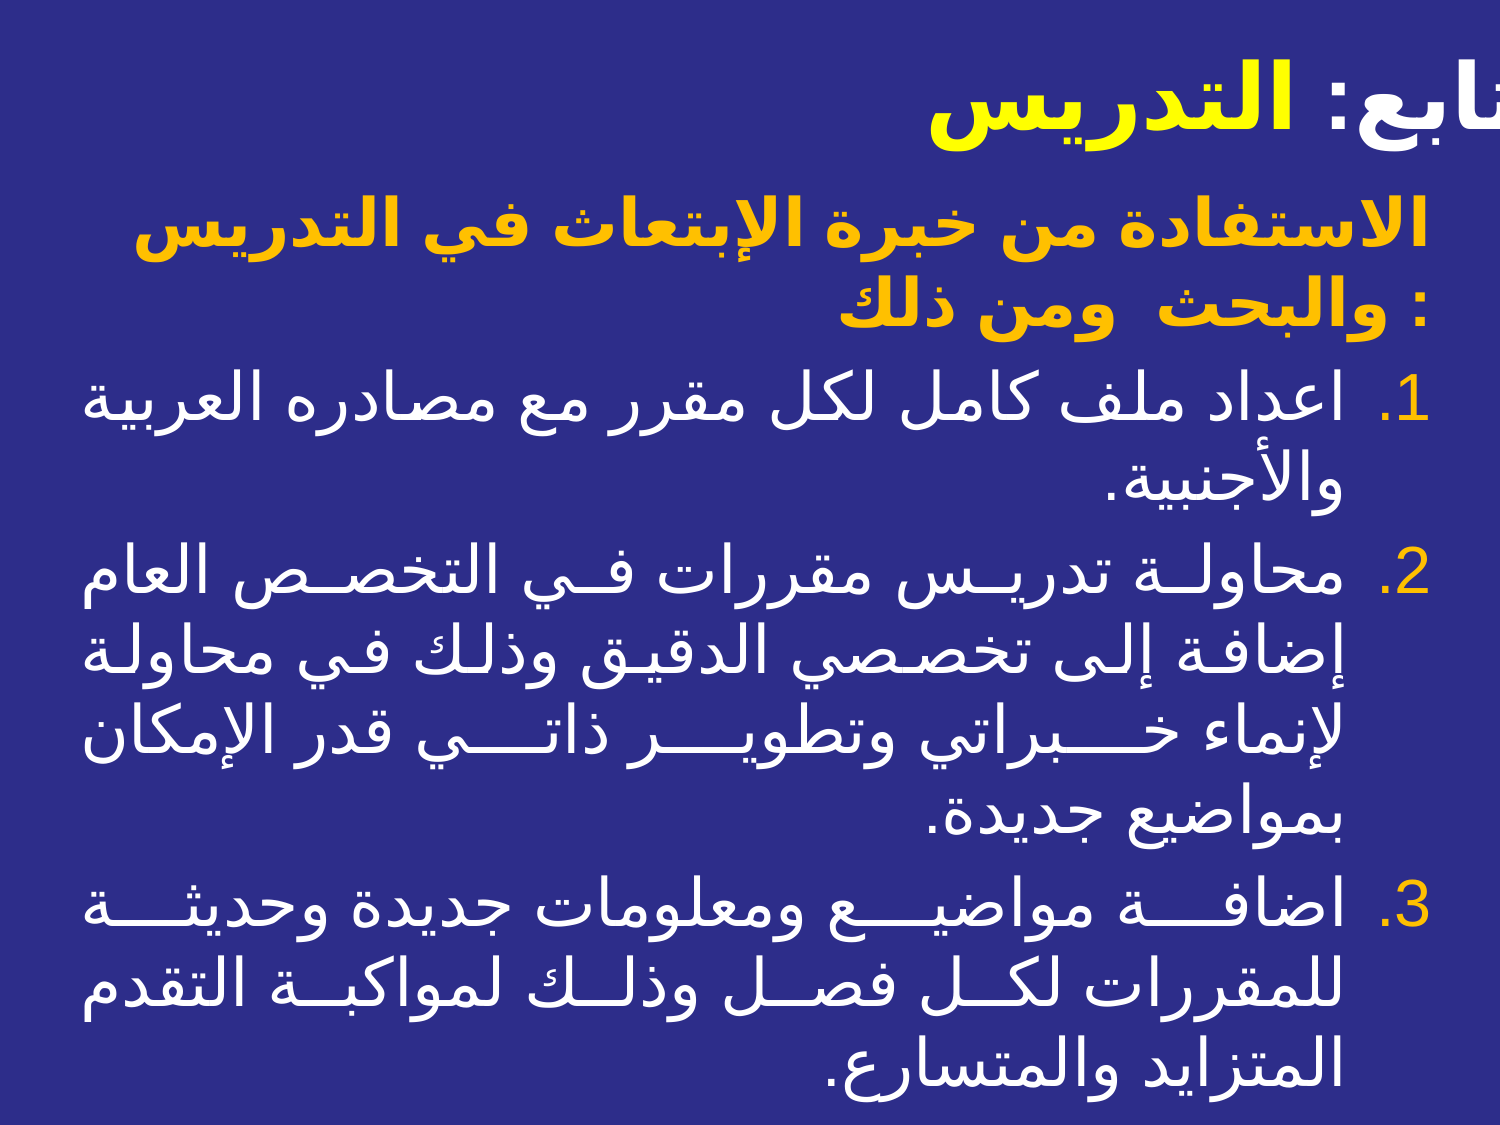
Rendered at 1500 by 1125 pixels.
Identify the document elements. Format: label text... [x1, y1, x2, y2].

text_box تابع: التدريس [910, 30, 1500, 156]
list الاستفادة من خبرة الإبتعاث في التدريس والبحث ومن ذلك : اعداد ملف كامل لكل مقرر مع مصادره العربية والأجنبية. محاولة تدريس مقررات في التخصص العام إضافة إلى تخصصي الدقيق وذلك في محاولة لإنماء خبراتي وتطوير ذاتي قدر الإمكان بمواضيع جديدة. اضافة مواضيع ومعلومات جديدة وحديثة للمقررات لكل فصل وذلك لمواكبة التقدم المتزايد والمتسارع. تعويد الطالبات على الإلتزام بمقررات العملي ، مع تدريبهن الدائم على الإنضباط والجدية وزيادة خبراتهن في الإستفادة من المعارف والتقنيات المعملية الحديثة. [64, 172, 1448, 1083]
